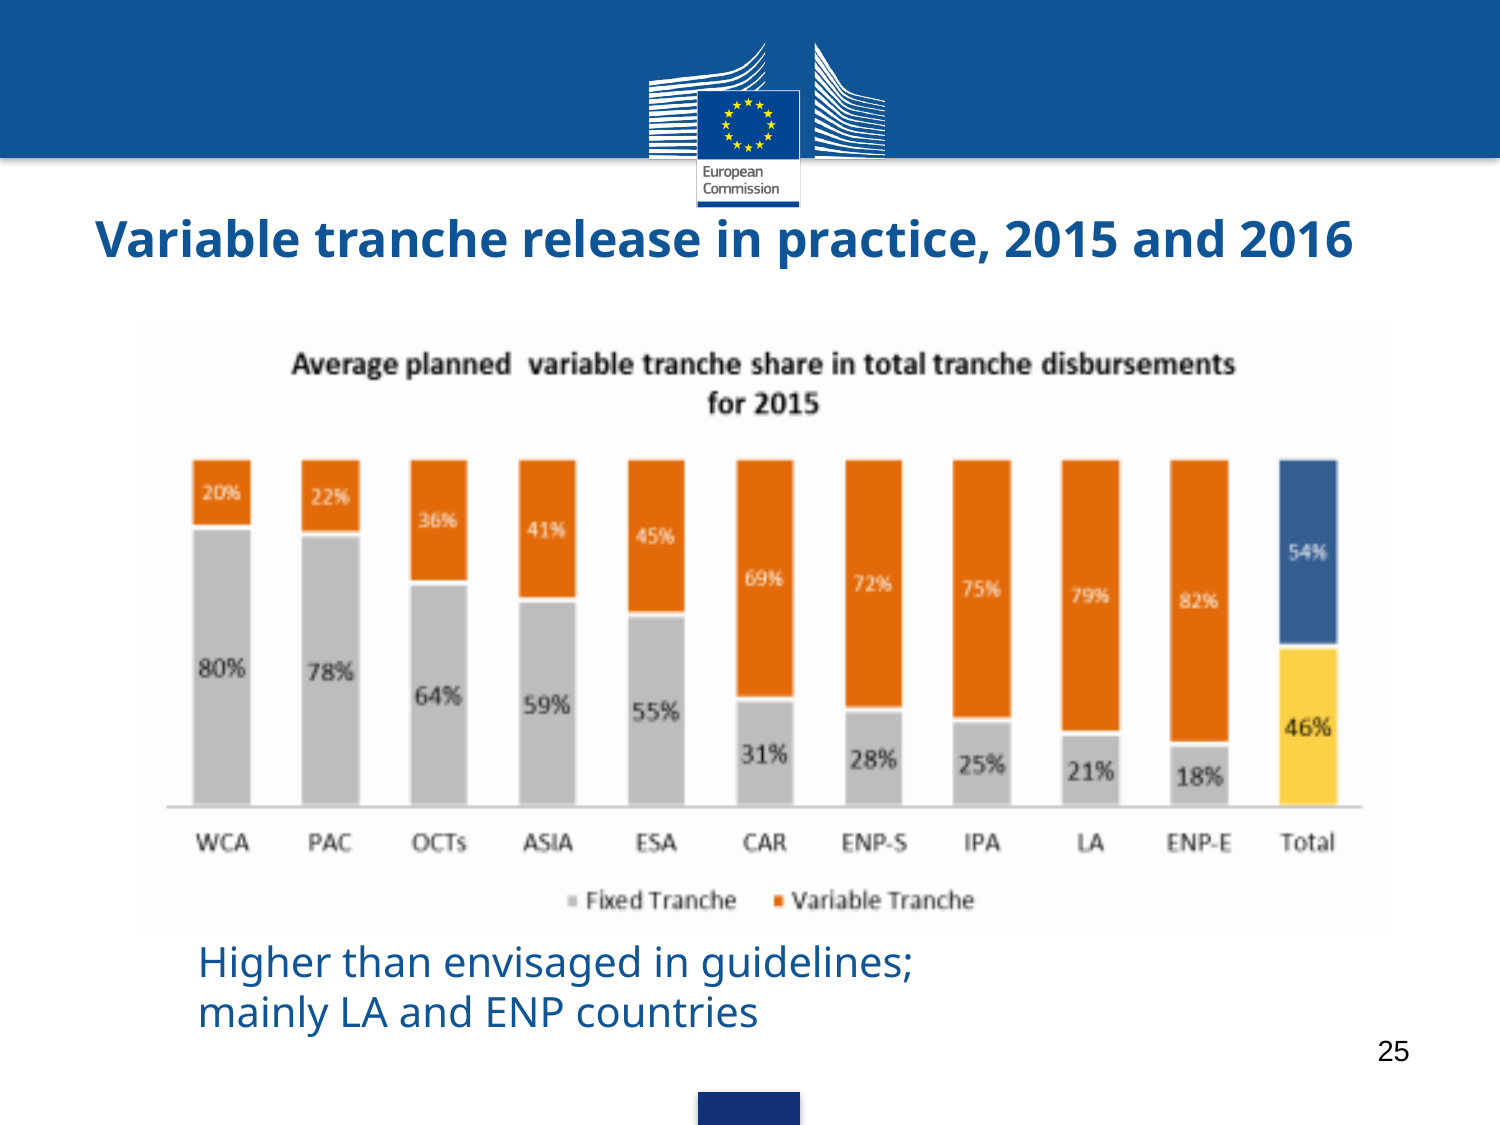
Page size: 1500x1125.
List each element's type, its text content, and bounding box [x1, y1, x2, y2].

slide_number 25 [1074, 1024, 1425, 1103]
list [121, 314, 1426, 929]
title Variable tranche release in practice, 2015 and 2016 [79, 160, 1430, 315]
picture [649, 42, 885, 160]
text_box Higher than envisaged in guidelines; mainly LA and ENP countries [183, 938, 999, 1044]
